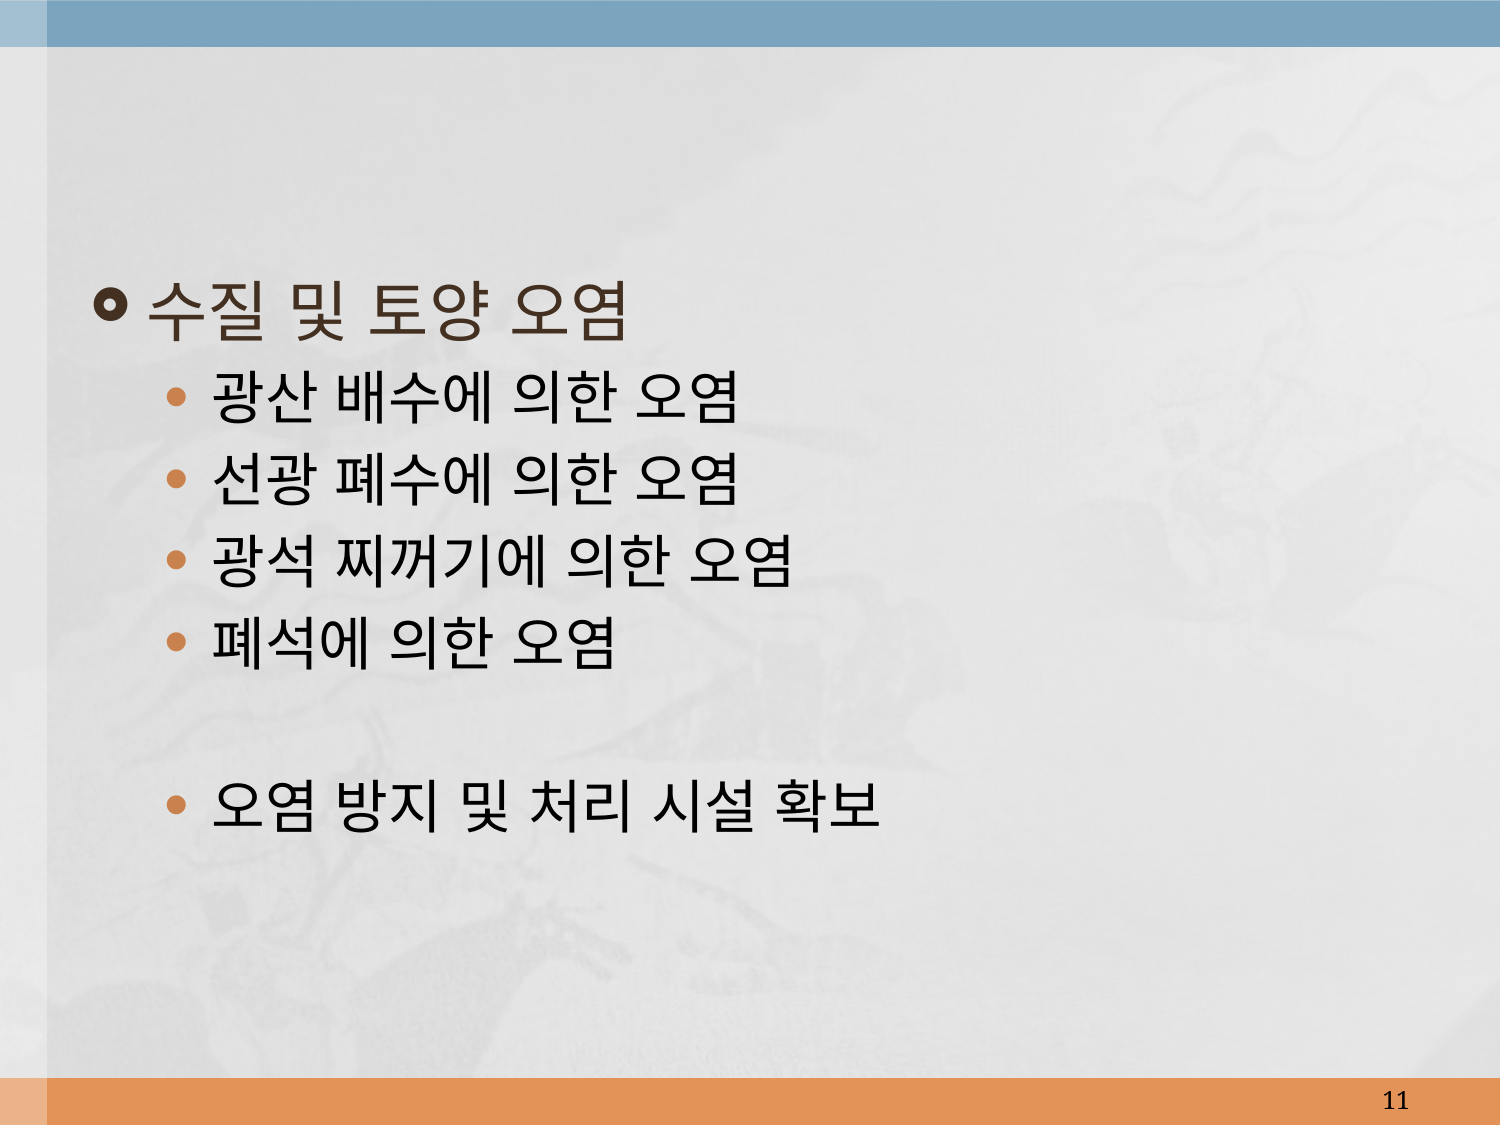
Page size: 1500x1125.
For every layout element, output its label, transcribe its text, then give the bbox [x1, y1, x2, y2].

list 수질 및 토양 오염 광산 배수에 의한 오염 선광 폐수에 의한 오염 광석 찌꺼기에 의한 오염 폐석에 의한 오염 오염 방지 및 처리 시설 확보 [75, 262, 1425, 1005]
slide_number 11 [1074, 1078, 1425, 1125]
